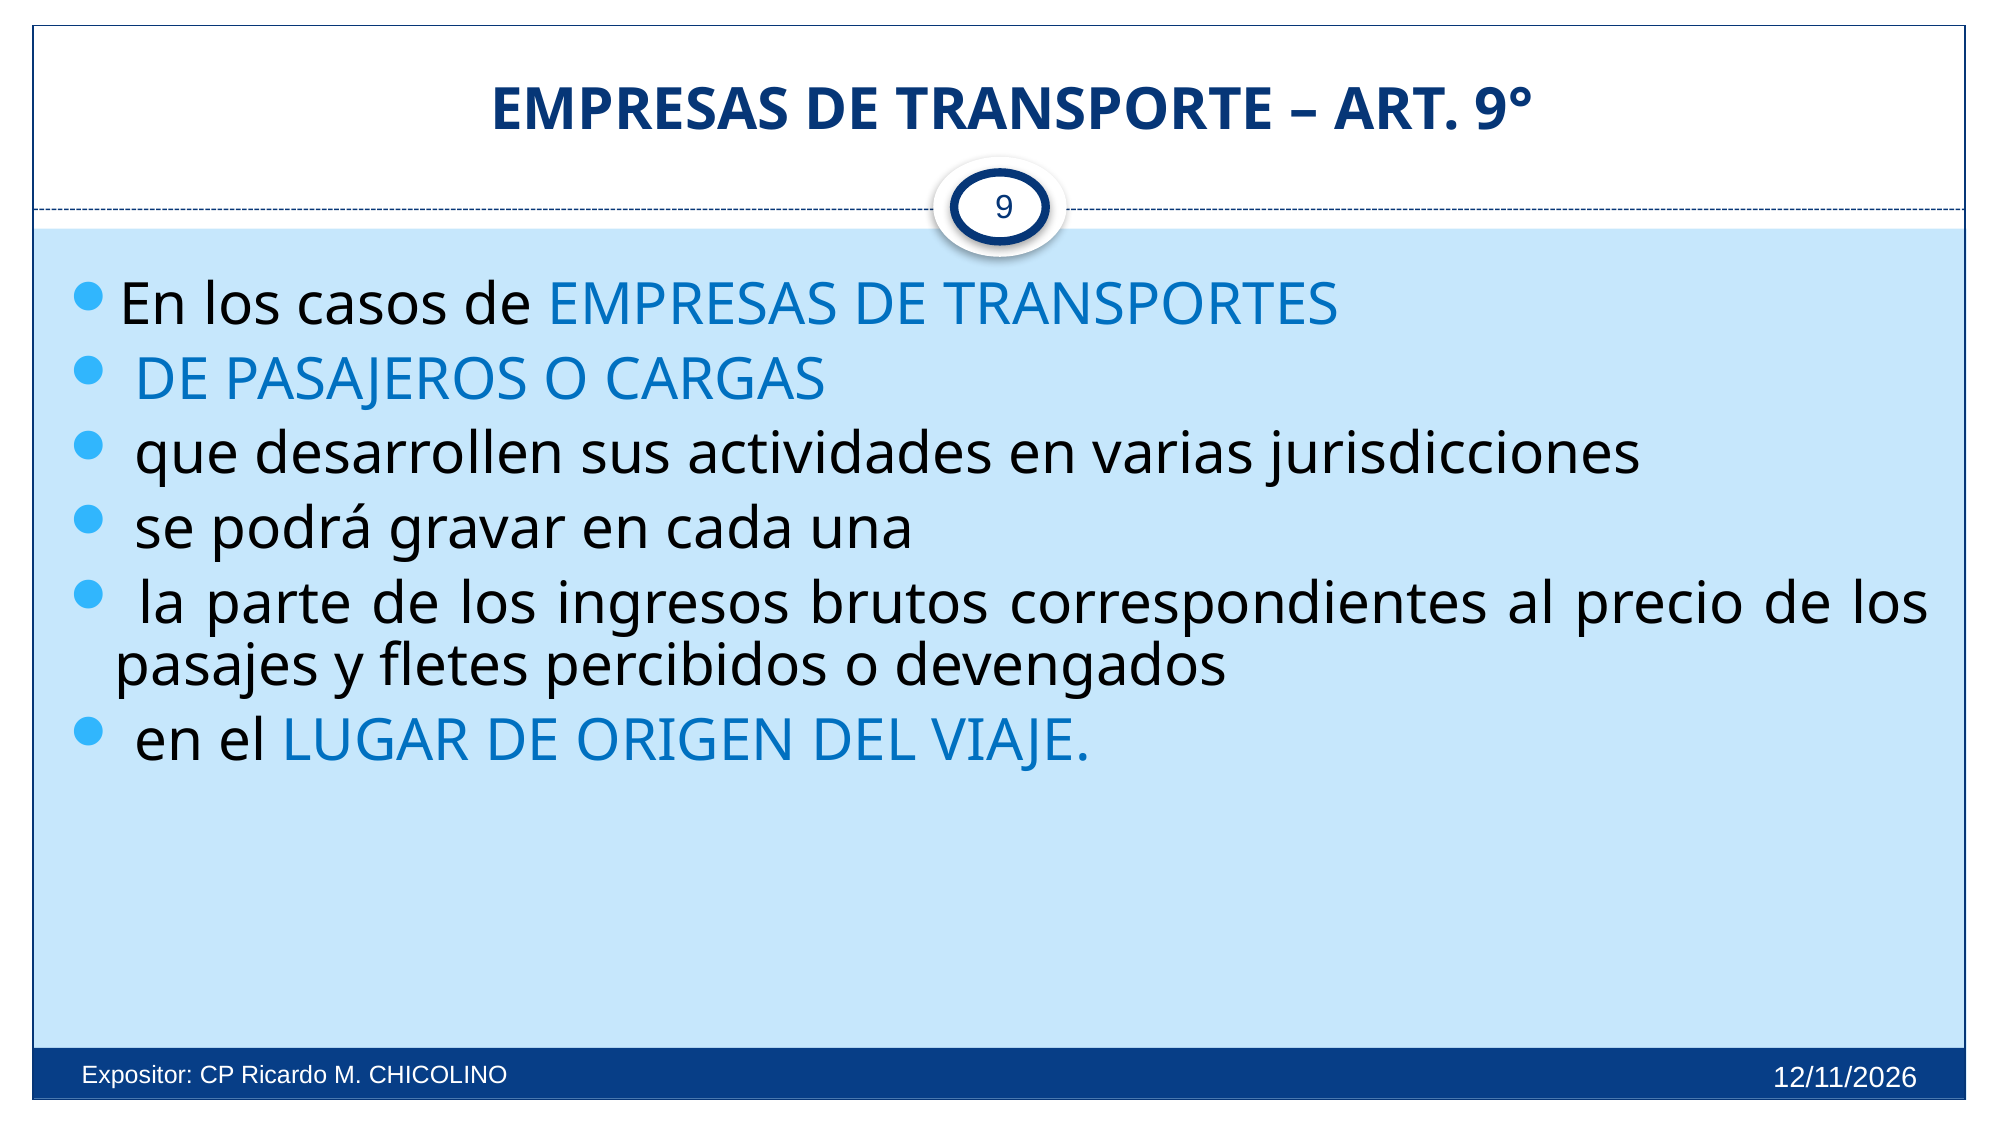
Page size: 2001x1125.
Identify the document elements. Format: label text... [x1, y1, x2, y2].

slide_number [1266, 1050, 1933, 1111]
footer Expositor: CP Ricardo M. CHICOLINO [66, 1051, 850, 1112]
list En los casos de EMPRESAS DE TRANSPORTES DE PASAJEROS O CARGAS que desarrollen sus actividades en varias jurisdicciones se podrá gravar en cada una la parte de los ingresos brutos correspondientes al precio de los pasajes y fletes percibidos o devengados en el LUGAR DE ORIGEN DEL VIAJE. [55, 267, 1945, 1005]
title EMPRESAS DE TRANSPORTE – ART. 9° [137, 42, 1886, 149]
slide_number 9 [954, 168, 1055, 241]
